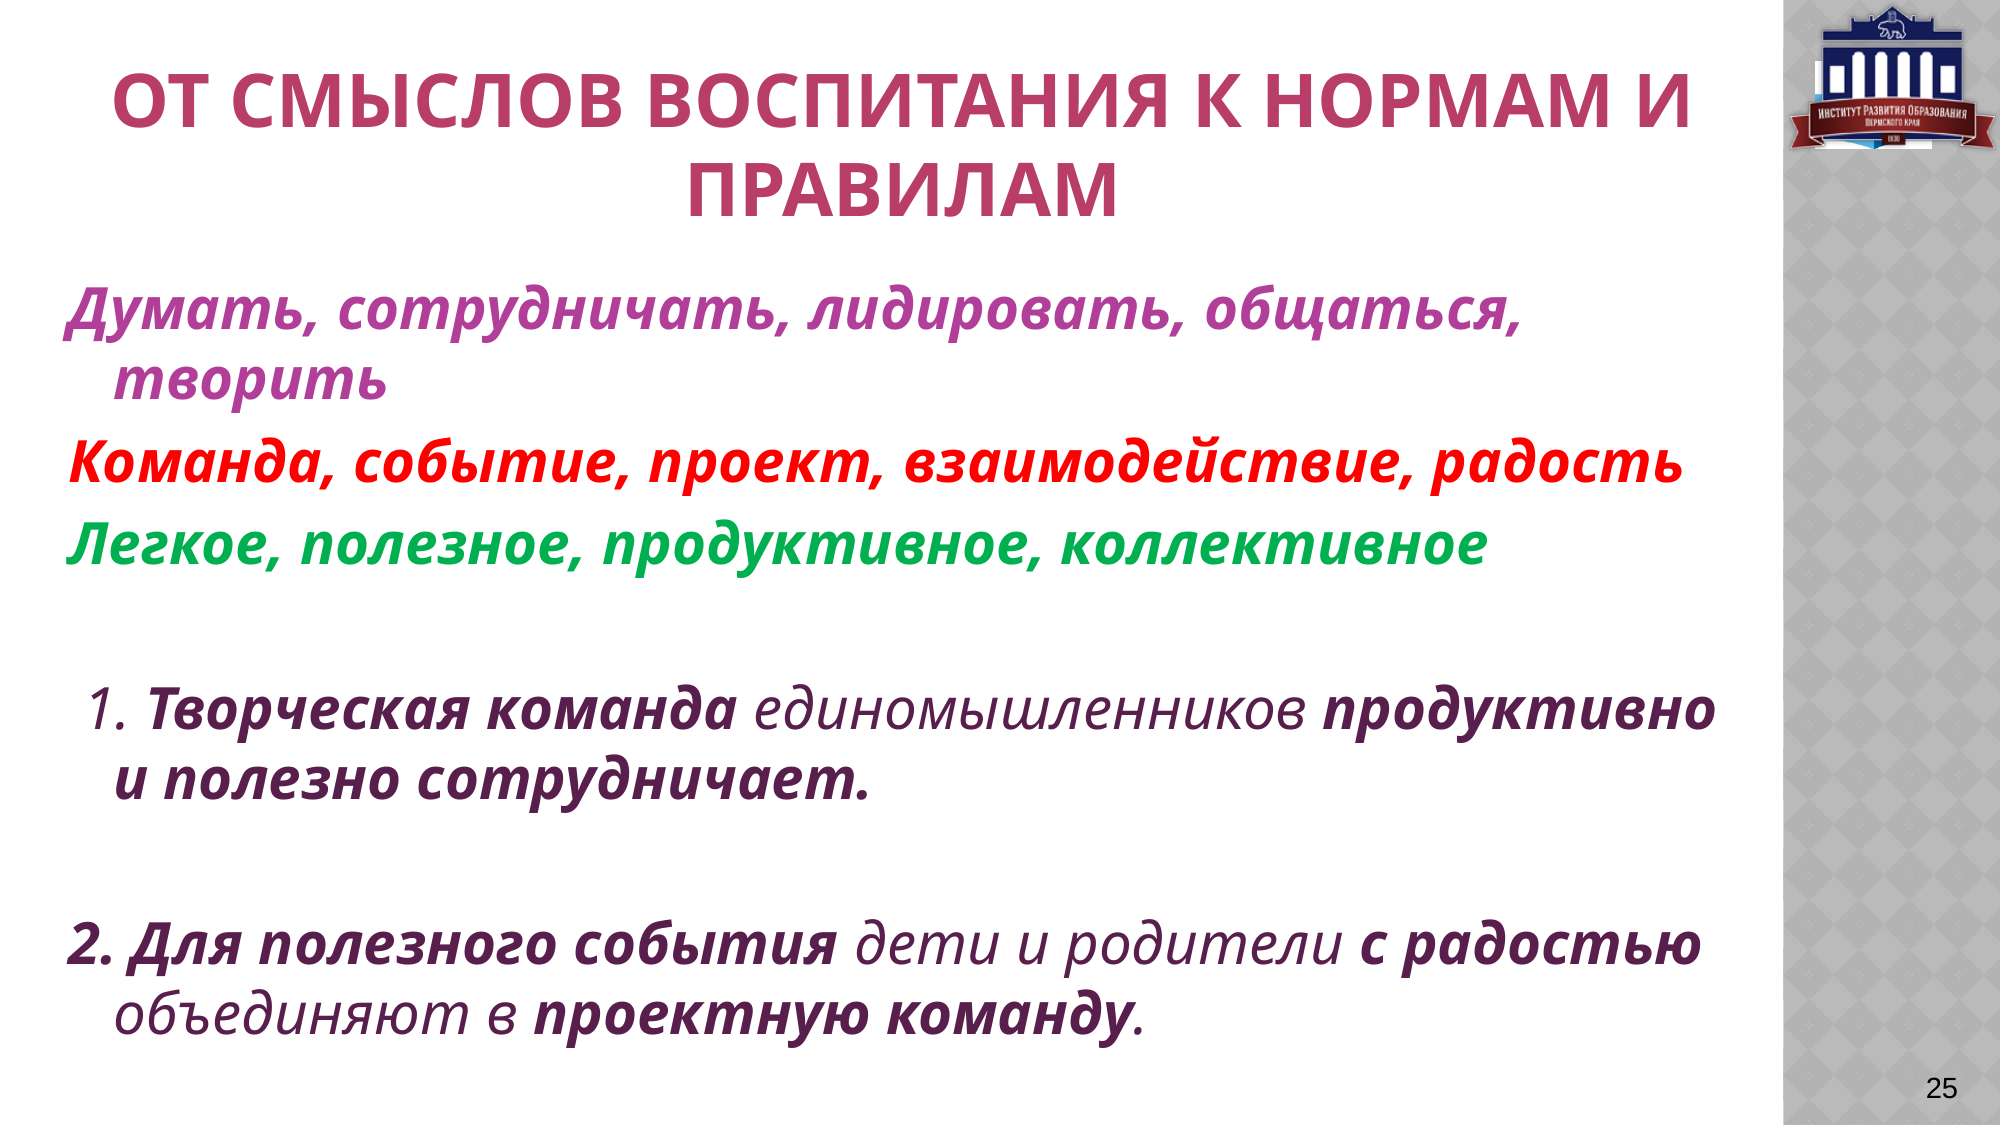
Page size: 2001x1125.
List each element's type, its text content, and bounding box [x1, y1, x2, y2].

title От смыслов воспитания к нормам и правилам [57, 52, 1749, 232]
picture [1784, 0, 2000, 155]
list Думать, сотрудничать, лидировать, общаться, творить Команда, событие, проект, взаимодействие, радость Легкое, полезное, продуктивное, коллективное 1. Творческая команда единомышленников продуктивно и полезно сотрудничает. 2. Для полезного события дети и родители с радостью объединяют в проектную команду. [53, 264, 1751, 1059]
